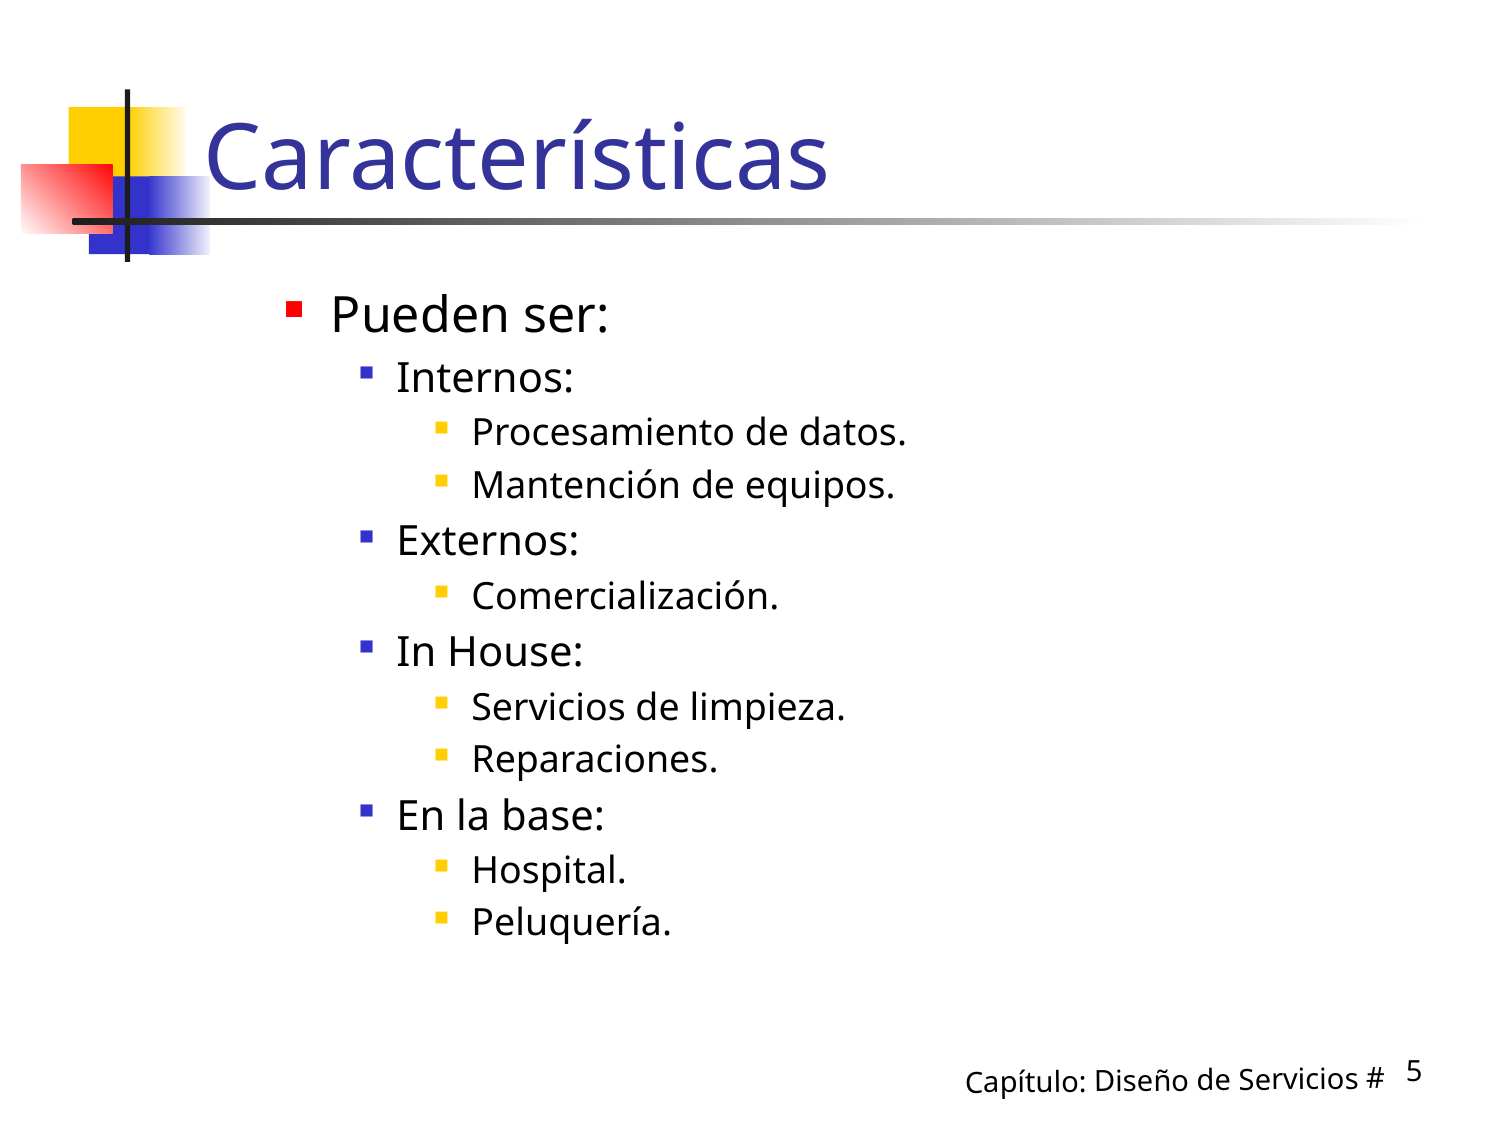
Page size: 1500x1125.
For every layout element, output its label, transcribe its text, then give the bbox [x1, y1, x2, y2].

title Características [188, 27, 1468, 216]
footer Capítulo: Diseño de Servicios # [936, 1028, 1414, 1108]
list Pueden ser: Internos: Procesamiento de datos. Mantención de equipos. Externos: Comercialización. In House: Servicios de limpieza. Reparaciones. En la base: Hospital. Peluquería. [193, 274, 1470, 1007]
slide_number 5 [1124, 1024, 1438, 1101]
